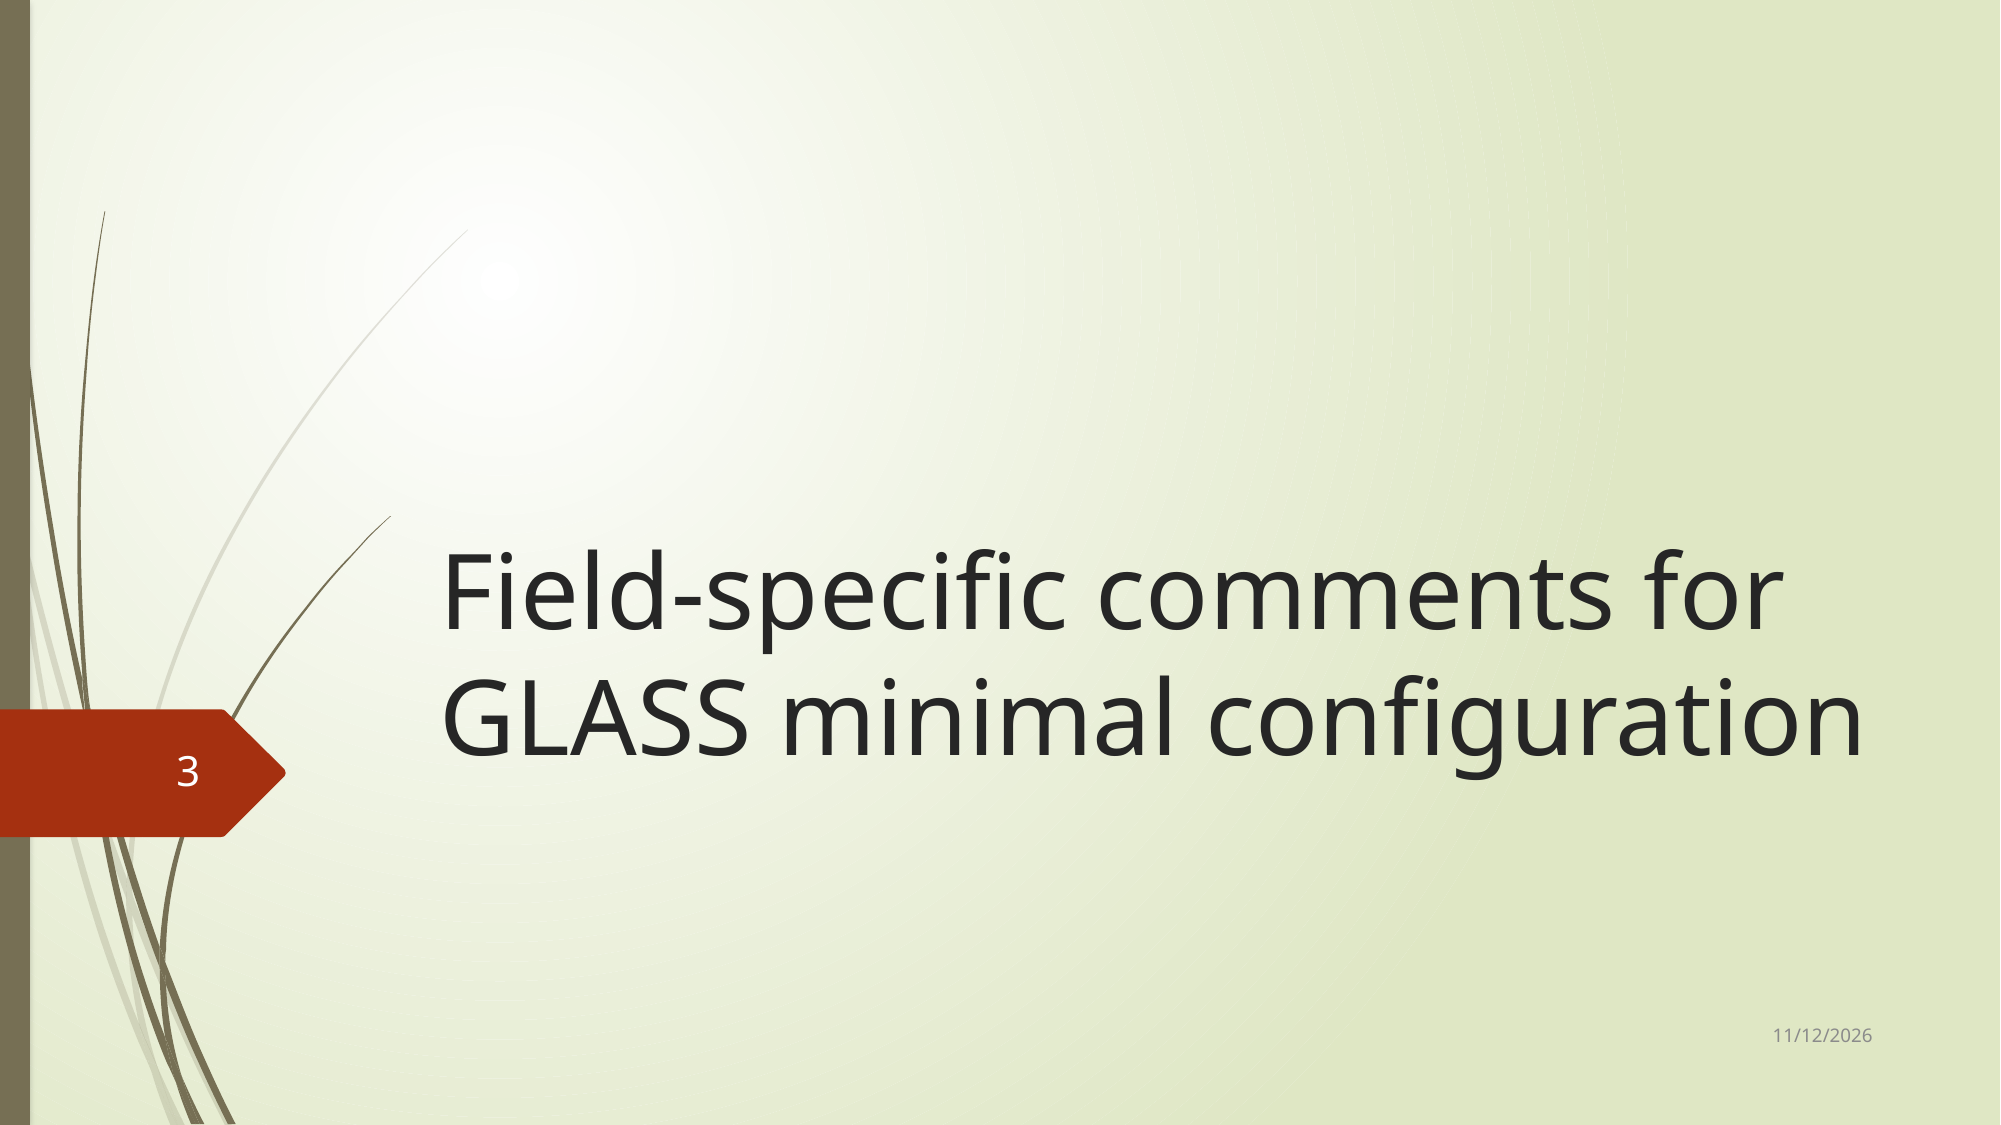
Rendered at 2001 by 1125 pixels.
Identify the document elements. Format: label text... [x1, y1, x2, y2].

title Field-specific comments for GLASS minimal configuration [424, 412, 1888, 784]
slide_number 3 [87, 743, 216, 803]
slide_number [1699, 1005, 1888, 1067]
